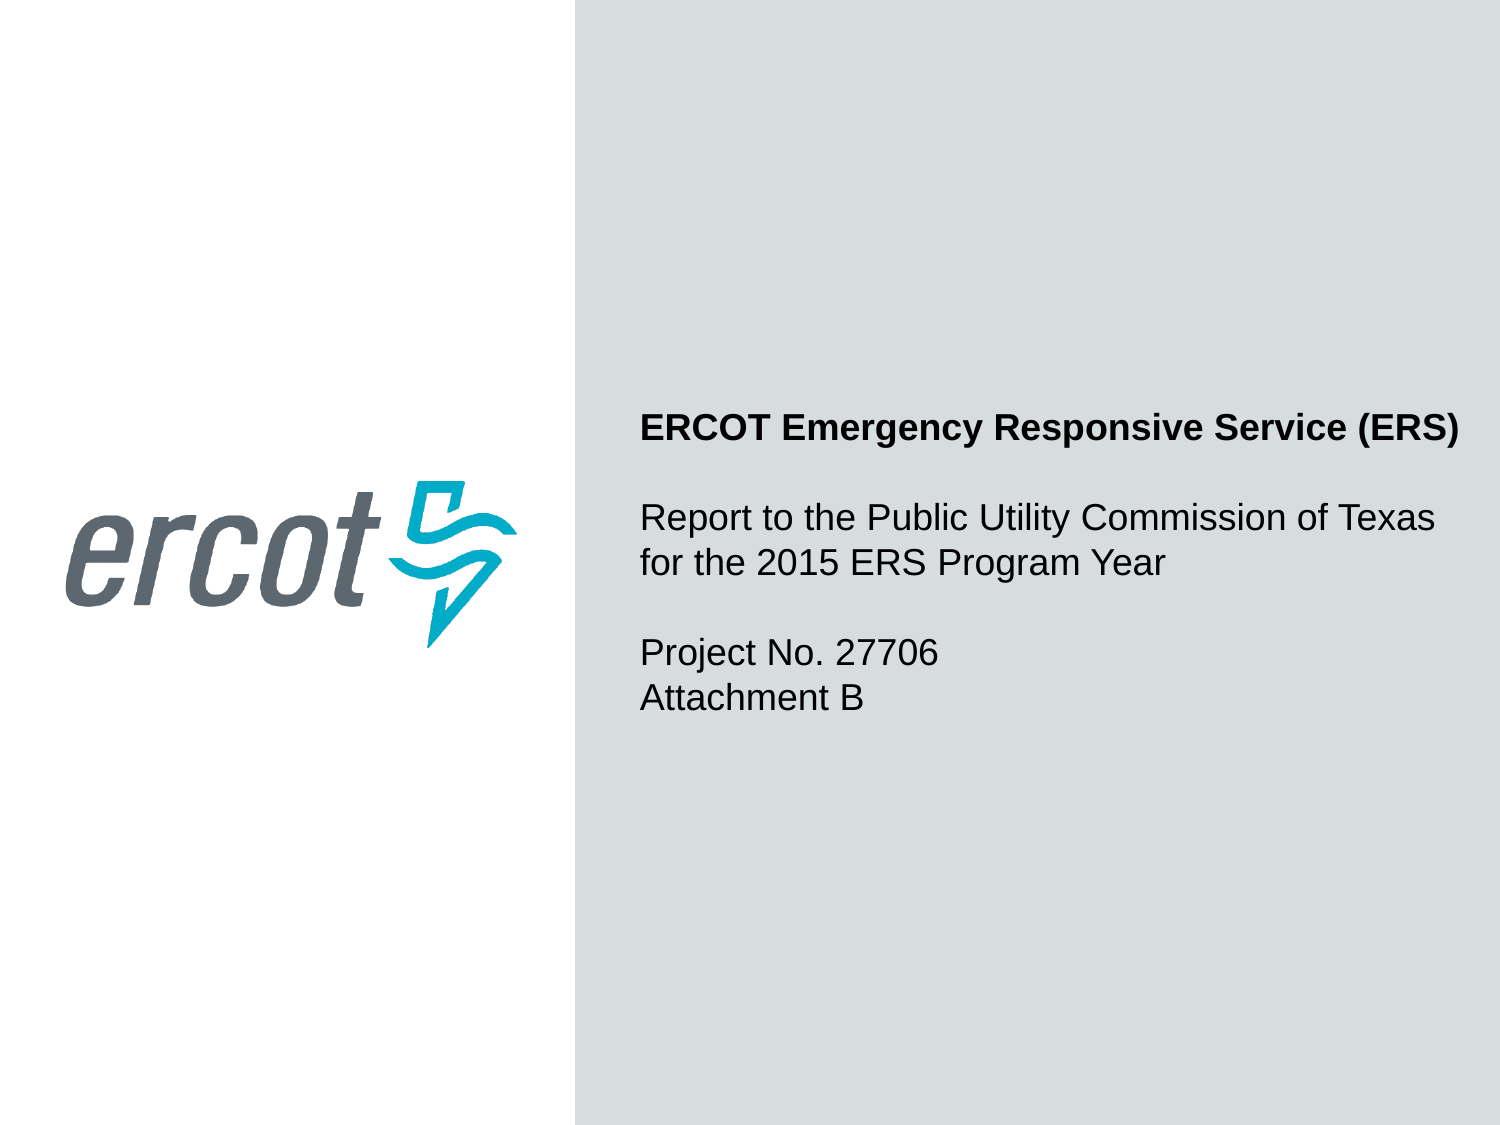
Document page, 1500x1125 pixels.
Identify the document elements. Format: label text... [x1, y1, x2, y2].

text_box ERCOT Emergency Responsive Service (ERS) Report to the Public Utility Commission of Texas for the 2015 ERS Program Year Project No. 27706 Attachment B [624, 395, 1500, 726]
picture [56, 471, 525, 654]
